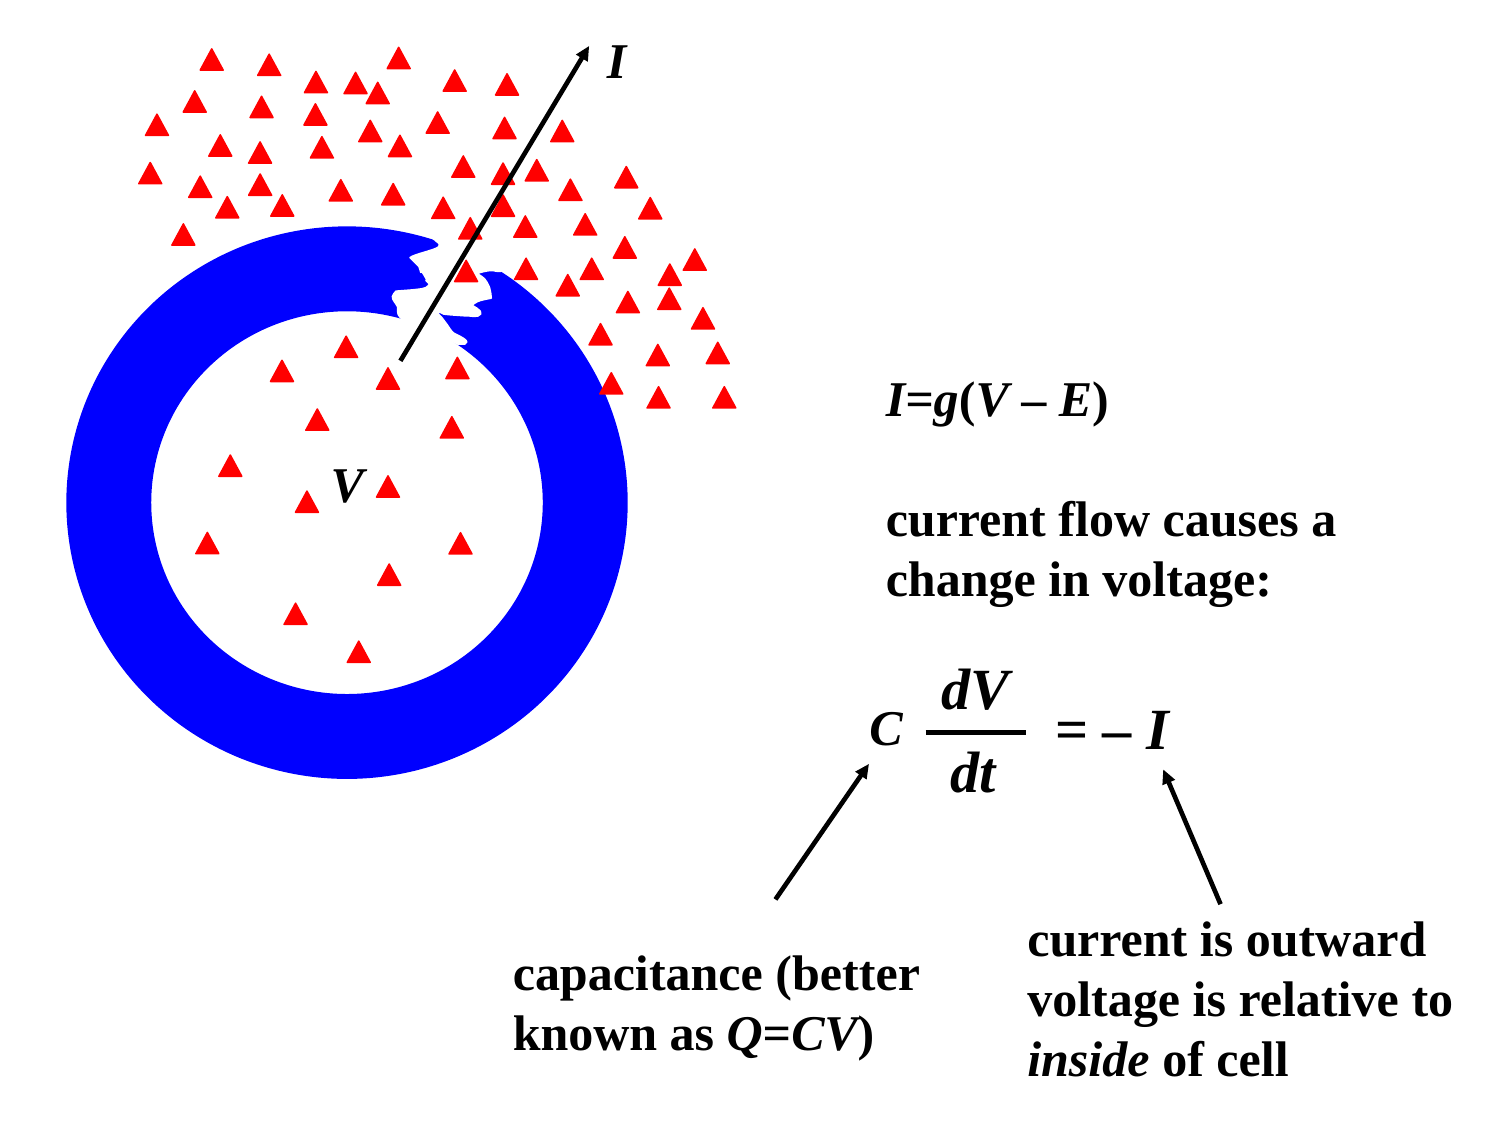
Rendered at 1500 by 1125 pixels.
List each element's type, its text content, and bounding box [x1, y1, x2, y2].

text_box [594, 262, 604, 280]
text_box [310, 136, 334, 158]
text_box I=g(V – E) current flow causes a change in voltage: [871, 179, 1352, 615]
text_box [440, 416, 464, 438]
text_box [616, 291, 640, 313]
text_box [647, 386, 671, 408]
text_box [208, 134, 232, 157]
text_box [706, 342, 730, 364]
text_box V [315, 445, 379, 520]
text_box [270, 360, 294, 382]
text_box dt [935, 726, 1011, 731]
text_box [145, 114, 169, 136]
text_box [379, 475, 400, 498]
text_box [138, 162, 162, 184]
text_box [200, 48, 224, 71]
text_box [183, 90, 207, 113]
text_box [712, 386, 736, 408]
text_box [248, 174, 272, 196]
text_box [250, 96, 274, 118]
text_box [683, 248, 707, 271]
text_box [295, 491, 315, 513]
text_box C [854, 688, 918, 764]
text_box [366, 82, 390, 104]
text_box [305, 409, 329, 431]
text_box [304, 71, 328, 93]
text_box [445, 369, 469, 379]
text_box [614, 166, 638, 188]
text_box [215, 196, 239, 218]
text_box current is outward voltage is relative to inside of cell [1012, 899, 1500, 1095]
text_box [218, 455, 242, 477]
text_box [329, 179, 353, 201]
text_box [334, 336, 358, 358]
text_box [270, 194, 294, 217]
text_box dV [926, 643, 1024, 729]
text_box = – I [1040, 683, 1185, 769]
text_box [108, 268, 586, 737]
text_box [303, 103, 327, 126]
text_box [646, 344, 670, 366]
text_box [376, 367, 400, 390]
text_box dt [935, 740, 1011, 811]
text_box [594, 323, 612, 345]
text_box [657, 288, 681, 310]
text_box [377, 564, 401, 586]
text_box [658, 264, 682, 286]
text_box [358, 120, 382, 142]
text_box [775, 763, 870, 900]
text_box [400, 45, 590, 362]
text_box [257, 54, 281, 76]
text_box [195, 532, 219, 554]
text_box capacitance (better known as Q=CV) [498, 933, 1012, 1068]
text_box [188, 176, 212, 198]
text_box [388, 144, 395, 157]
text_box [284, 603, 308, 625]
text_box [387, 54, 395, 69]
text_box [347, 641, 371, 663]
text_box [449, 532, 472, 554]
text_box [381, 183, 395, 205]
text_box [248, 141, 272, 164]
text_box I [592, 21, 642, 97]
text_box [638, 197, 662, 219]
text_box [344, 72, 368, 94]
text_box [691, 307, 715, 329]
text_box [613, 236, 637, 259]
text_box [599, 372, 623, 394]
text_box [171, 223, 195, 246]
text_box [1163, 769, 1221, 905]
